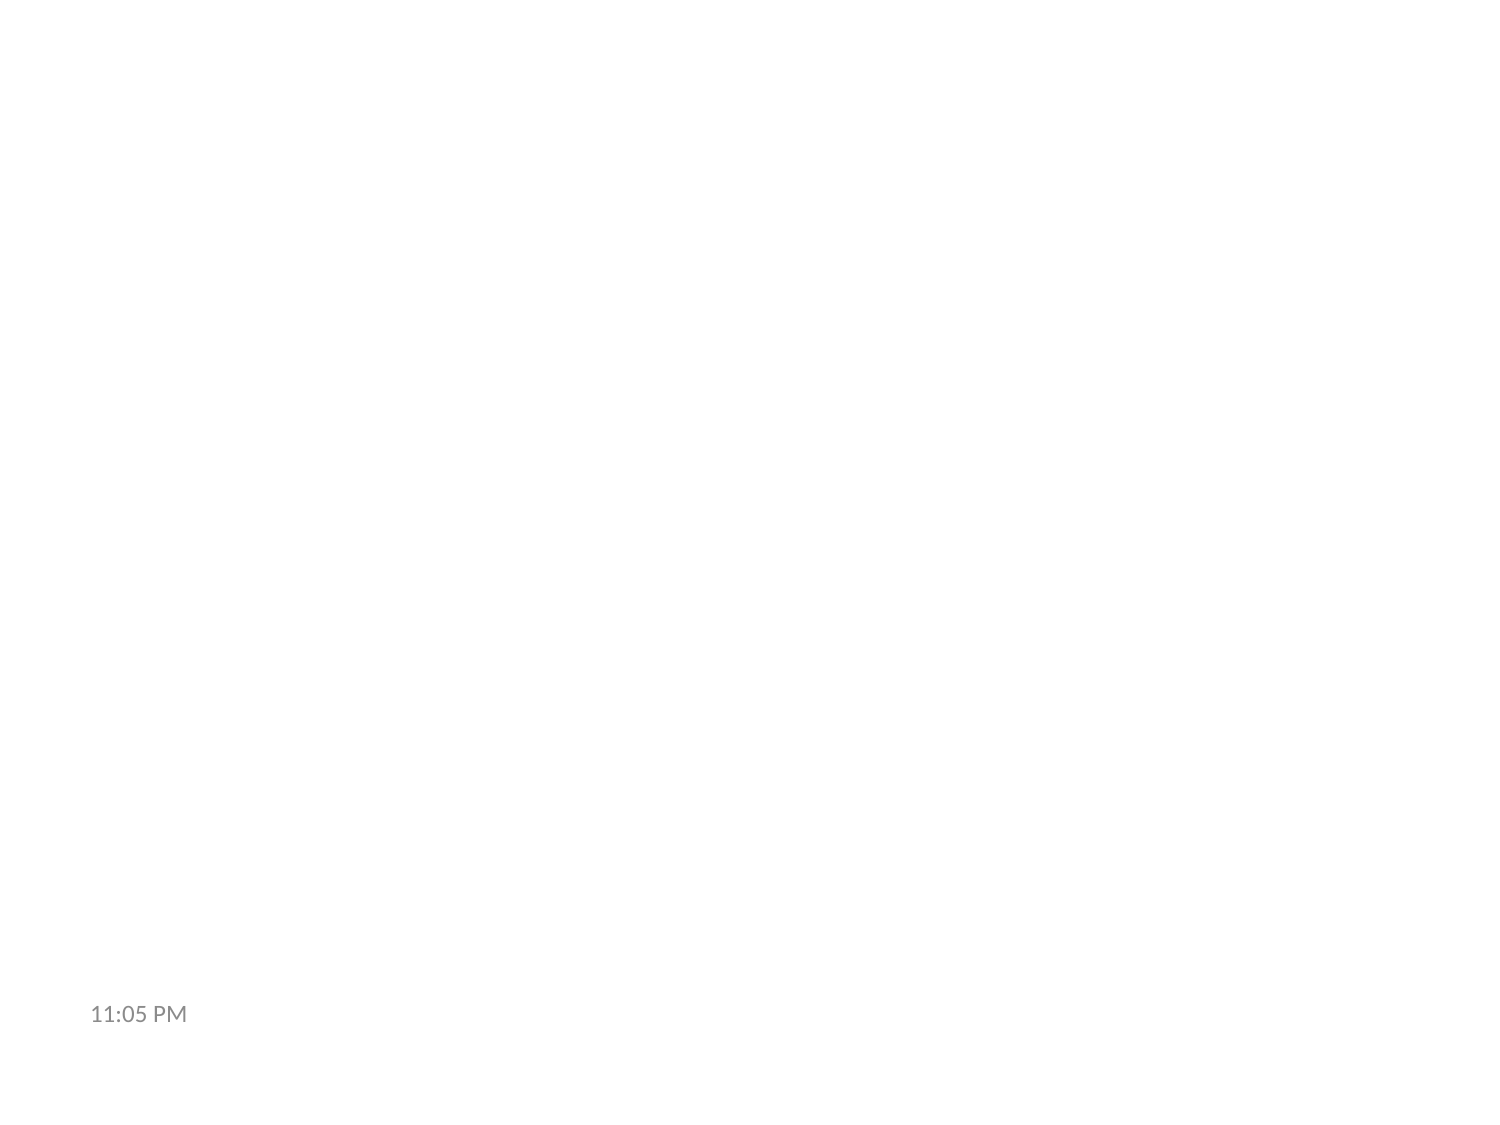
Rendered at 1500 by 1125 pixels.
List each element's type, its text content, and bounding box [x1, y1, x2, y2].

text_box 3:35 PM [75, 982, 425, 1043]
